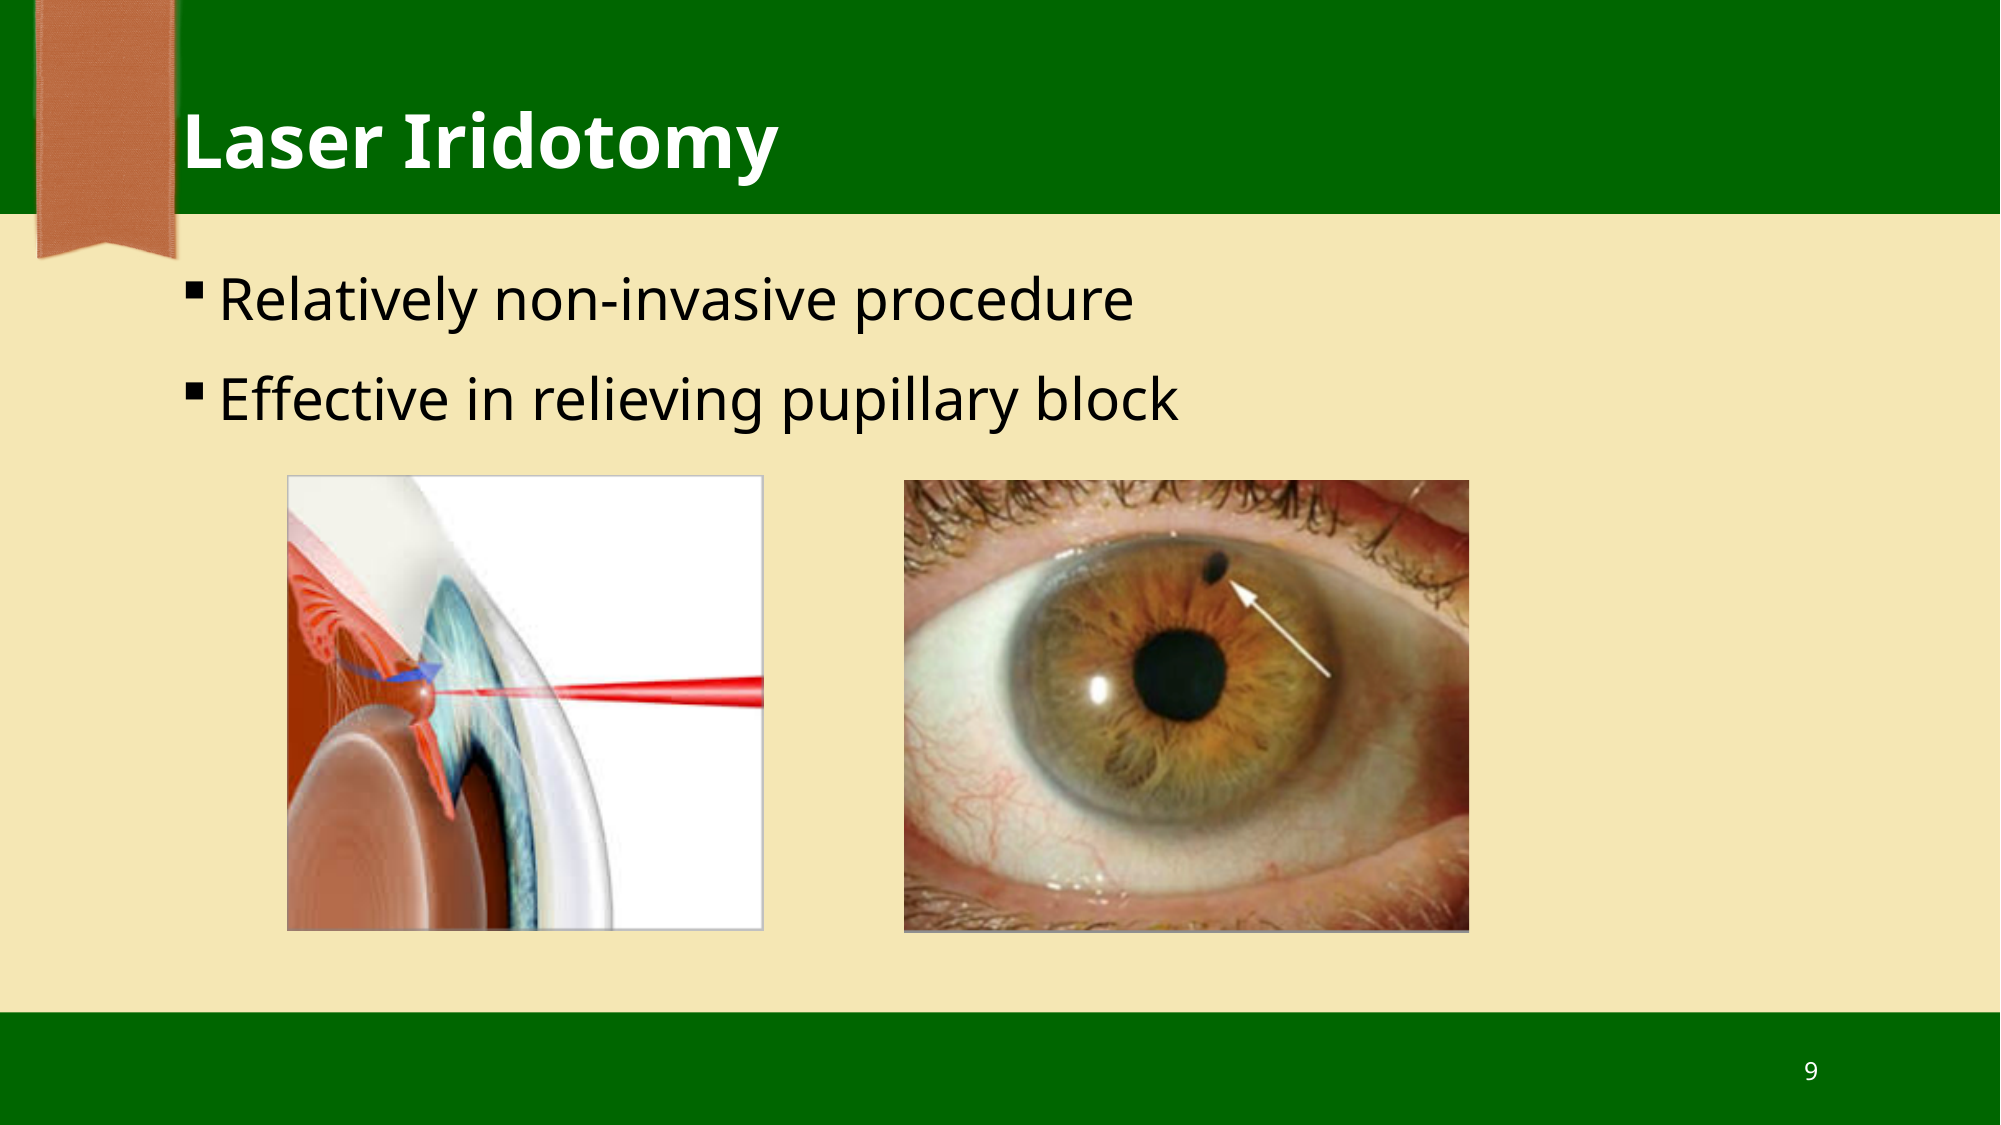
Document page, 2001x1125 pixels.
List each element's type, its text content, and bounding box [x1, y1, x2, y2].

picture [904, 480, 1470, 933]
list Relatively non-invasive procedure Effective in relieving pupillary block [181, 262, 1819, 1013]
picture [287, 475, 764, 931]
slide_number 9 [1518, 1042, 1819, 1103]
title Laser Iridotomy [181, 12, 1819, 193]
